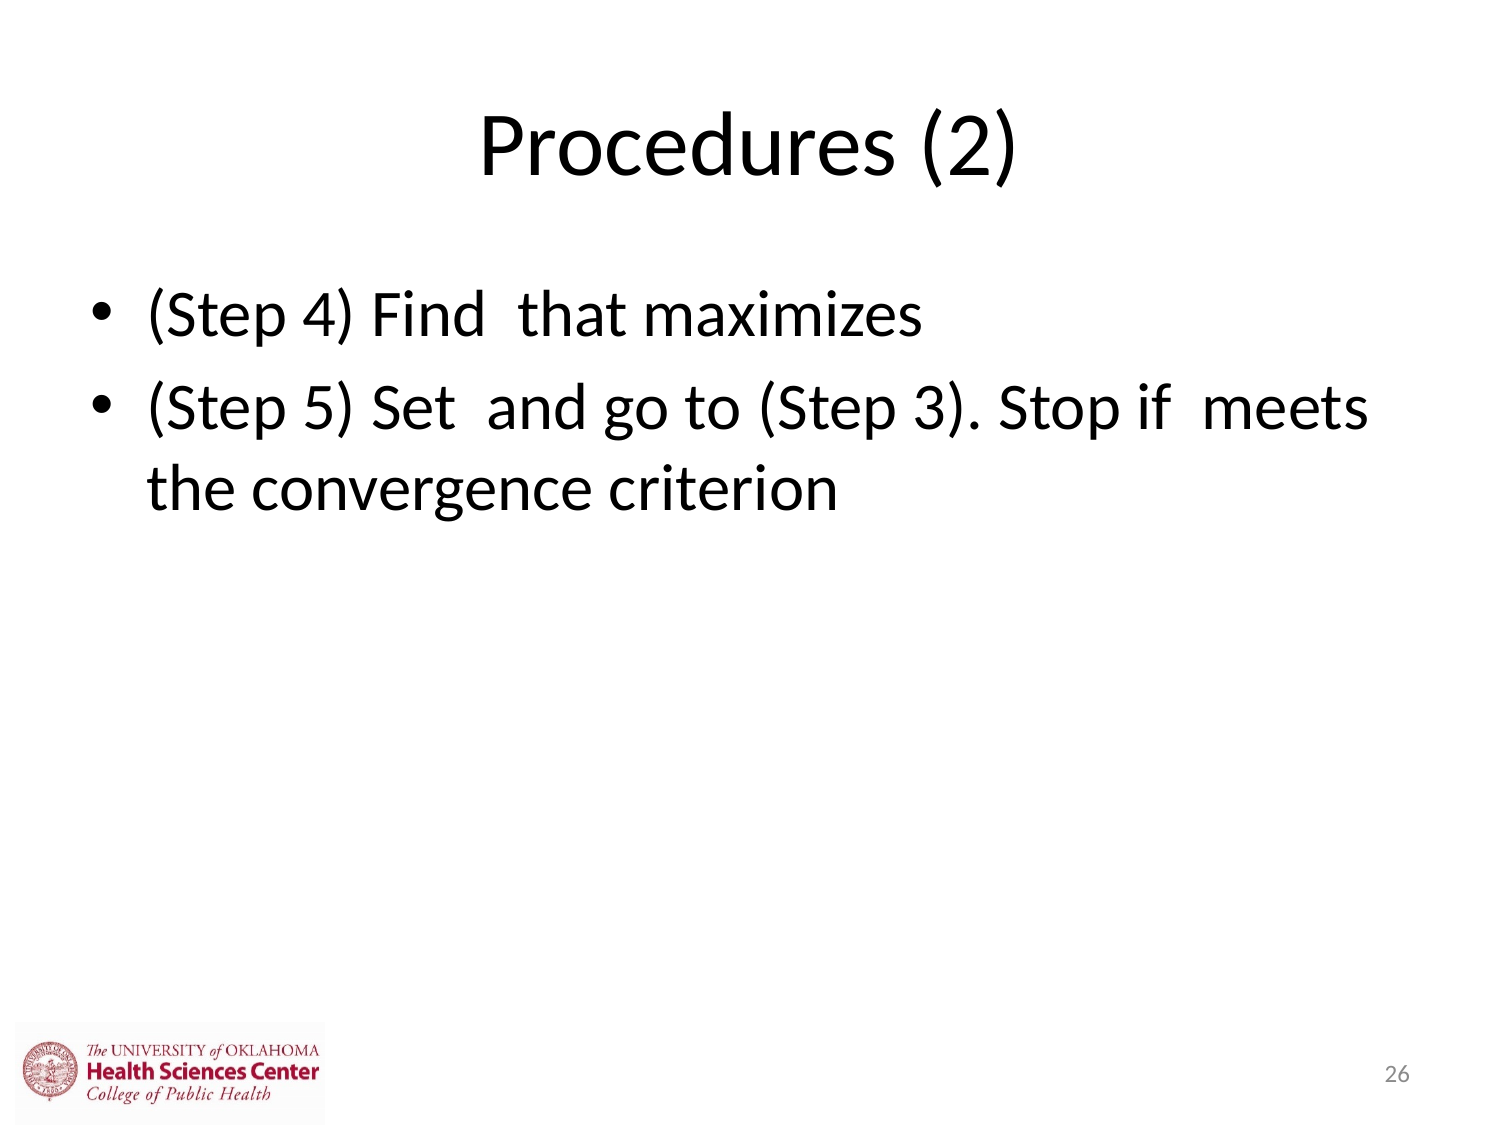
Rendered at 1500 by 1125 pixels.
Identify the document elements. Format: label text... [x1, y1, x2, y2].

slide_number 26 [1074, 1042, 1425, 1103]
title Procedures (2) [75, 45, 1425, 233]
picture [15, 1022, 325, 1125]
